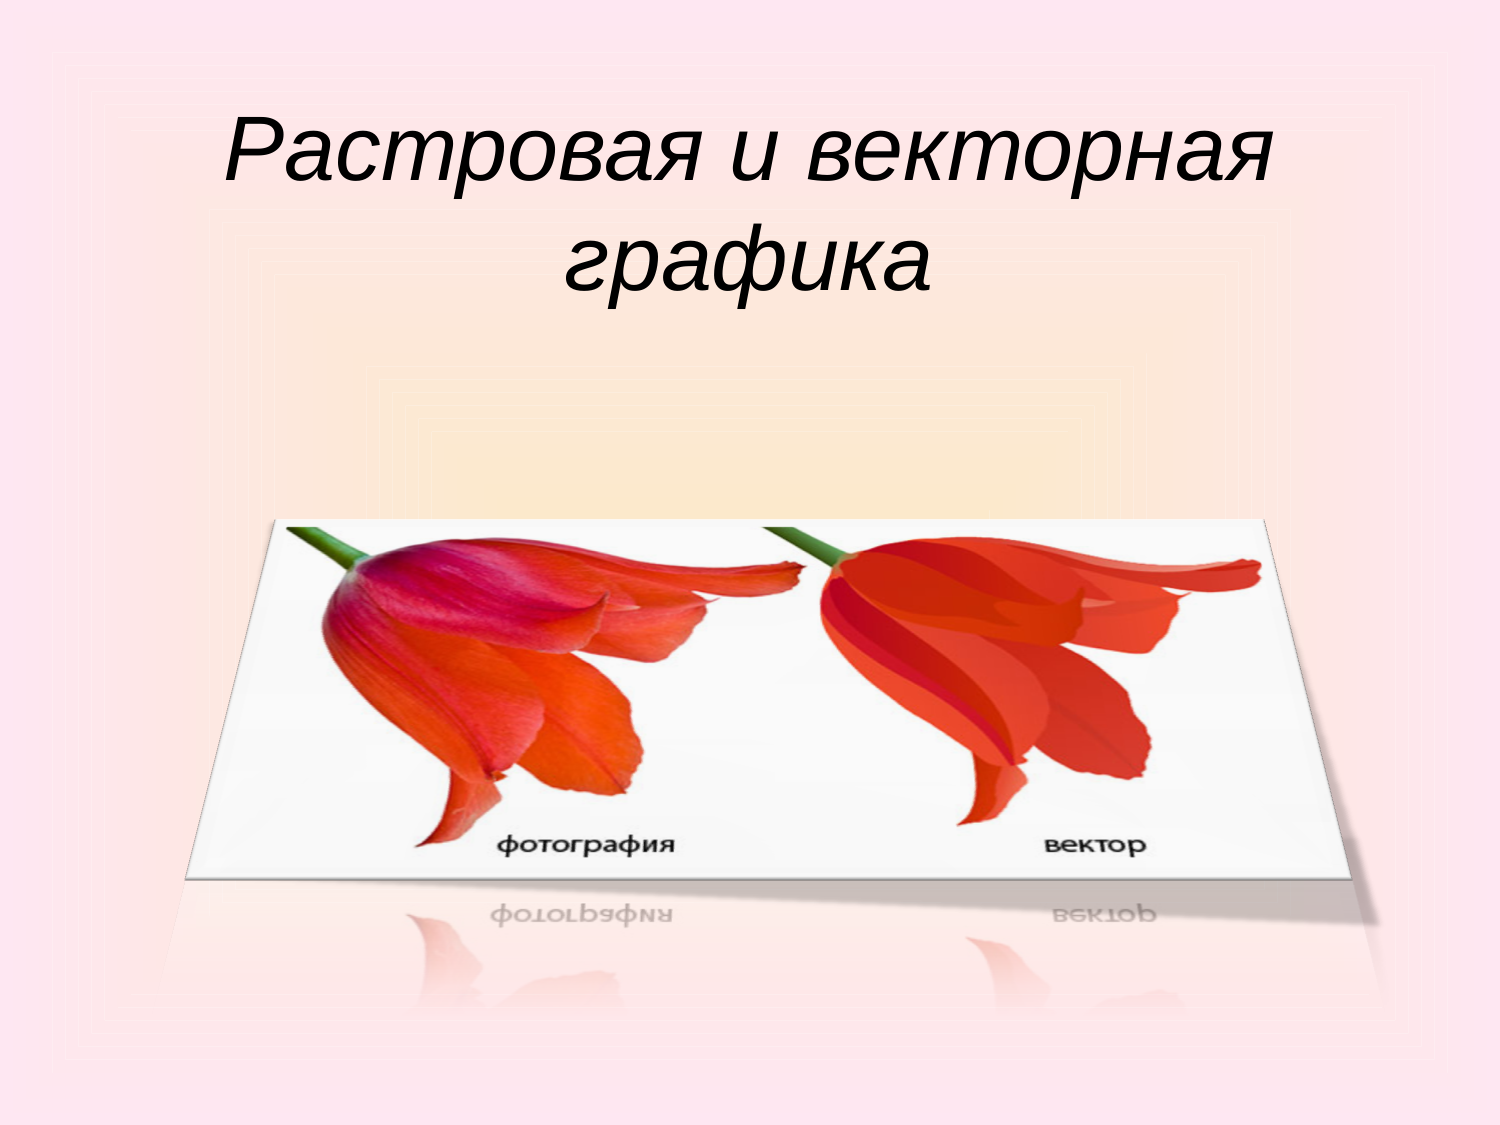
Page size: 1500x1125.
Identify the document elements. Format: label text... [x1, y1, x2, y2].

text_box Растровая и векторная графика [112, 78, 1388, 320]
picture [34, 514, 1500, 1125]
